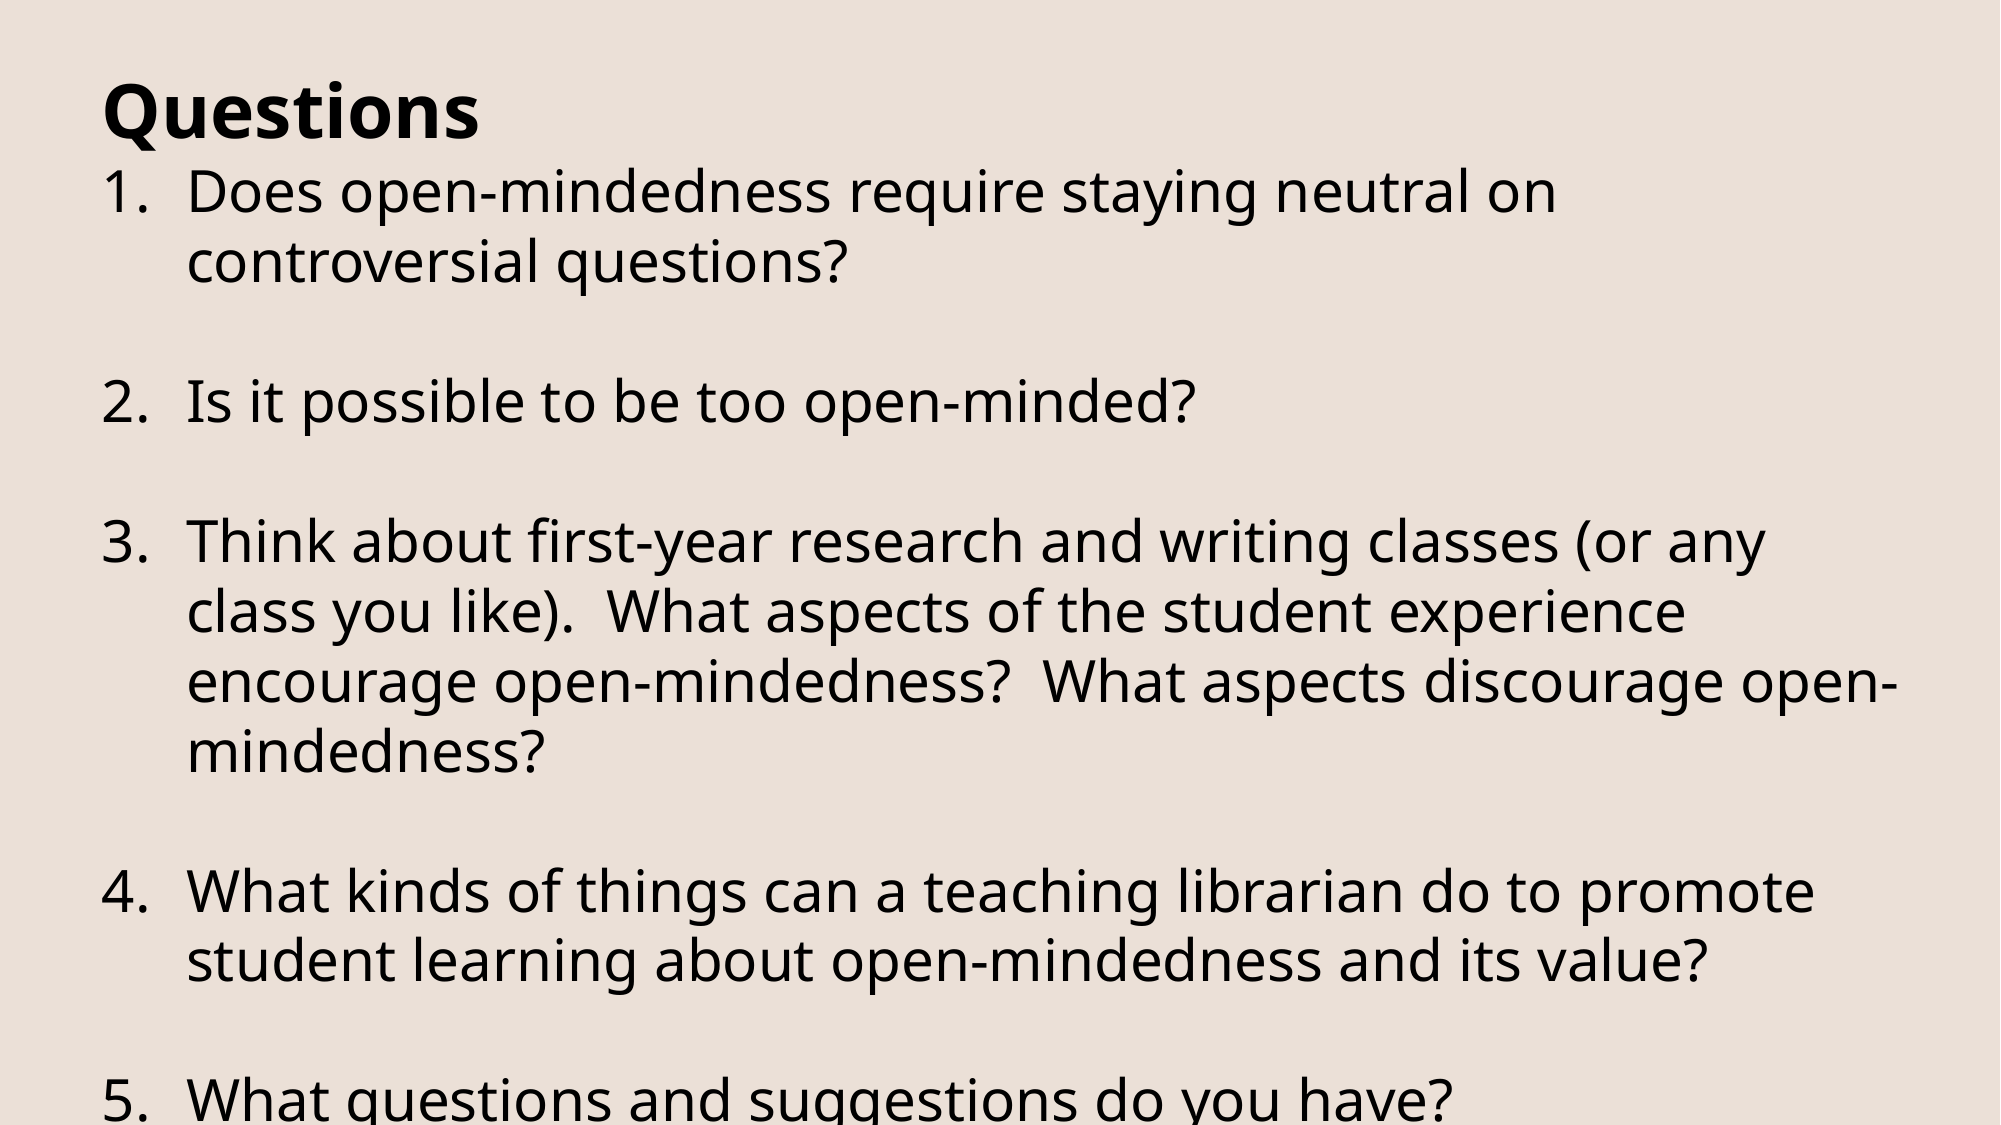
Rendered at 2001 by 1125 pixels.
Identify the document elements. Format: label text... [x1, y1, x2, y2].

text_box Questions Does open-mindedness require staying neutral on controversial questions? Is it possible to be too open-minded? Think about first-year research and writing classes (or any class you like). What aspects of the student experience encourage open-mindedness? What aspects discourage open-mindedness? What kinds of things can a teaching librarian do to promote student learning about open-mindedness and its value? What questions and suggestions do you have? [86, 56, 1916, 1125]
